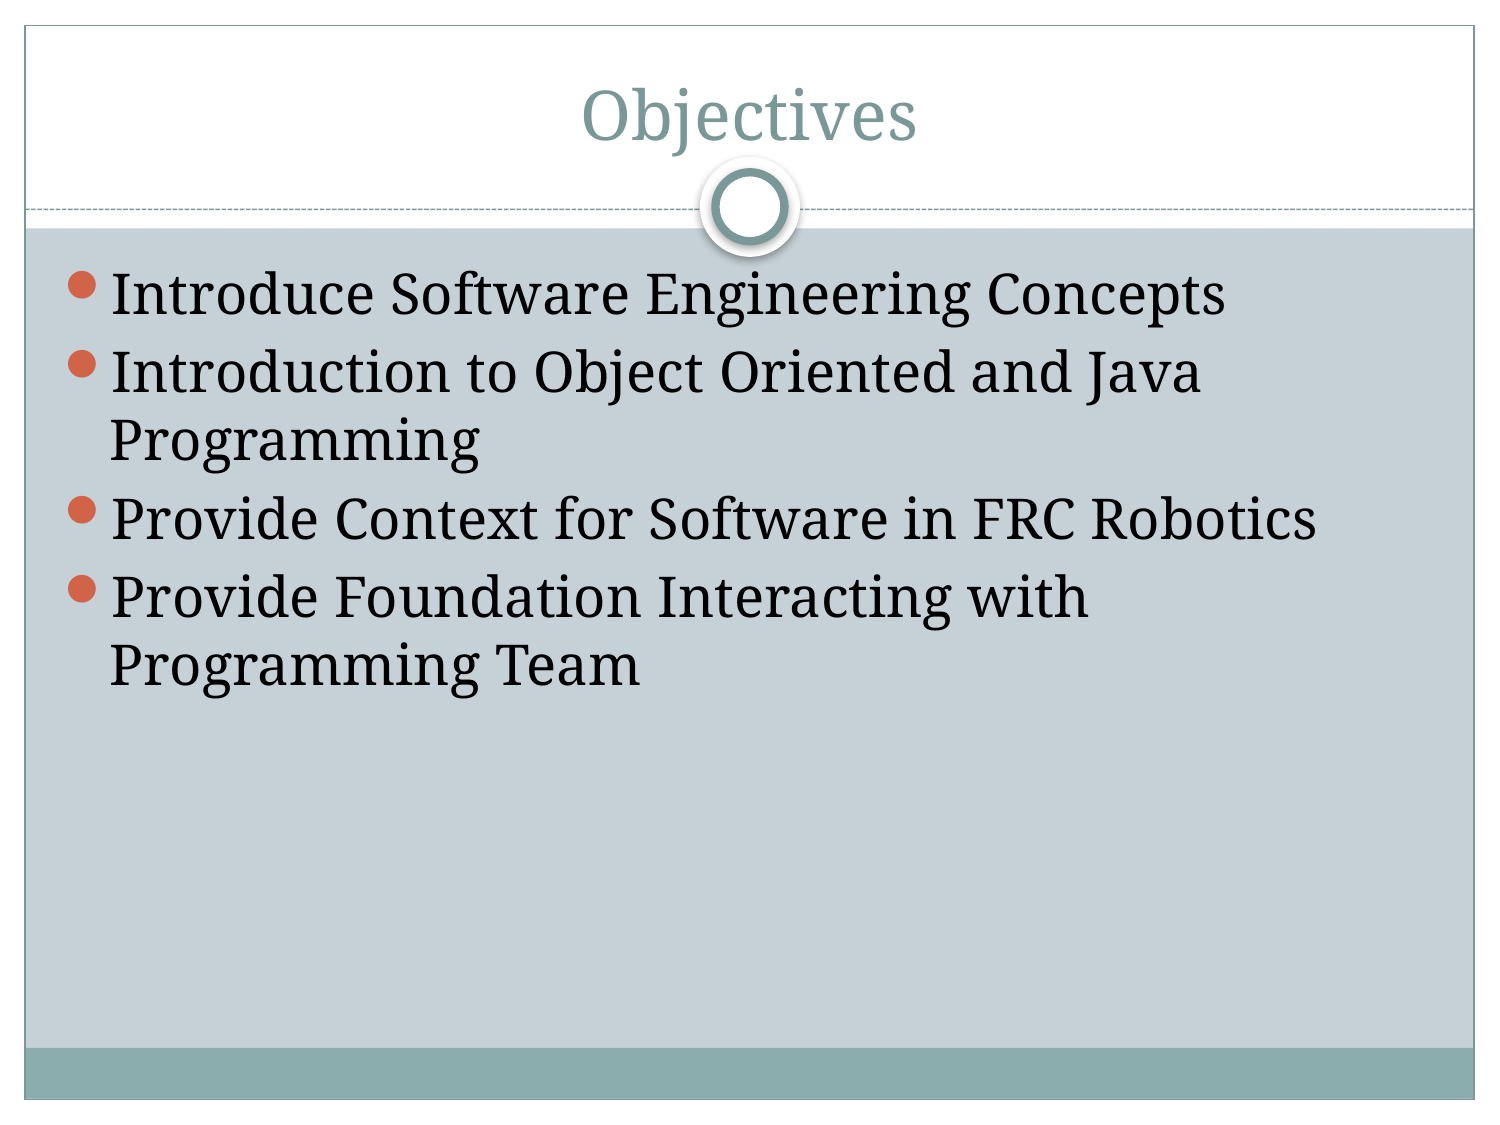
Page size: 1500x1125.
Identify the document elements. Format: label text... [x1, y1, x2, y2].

list Introduce Software Engineering Concepts Introduction to Object Oriented and Java Programming Provide Context for Software in FRC Robotics Provide Foundation Interacting with Programming Team [49, 250, 1445, 1001]
title Objectives [49, 37, 1450, 162]
